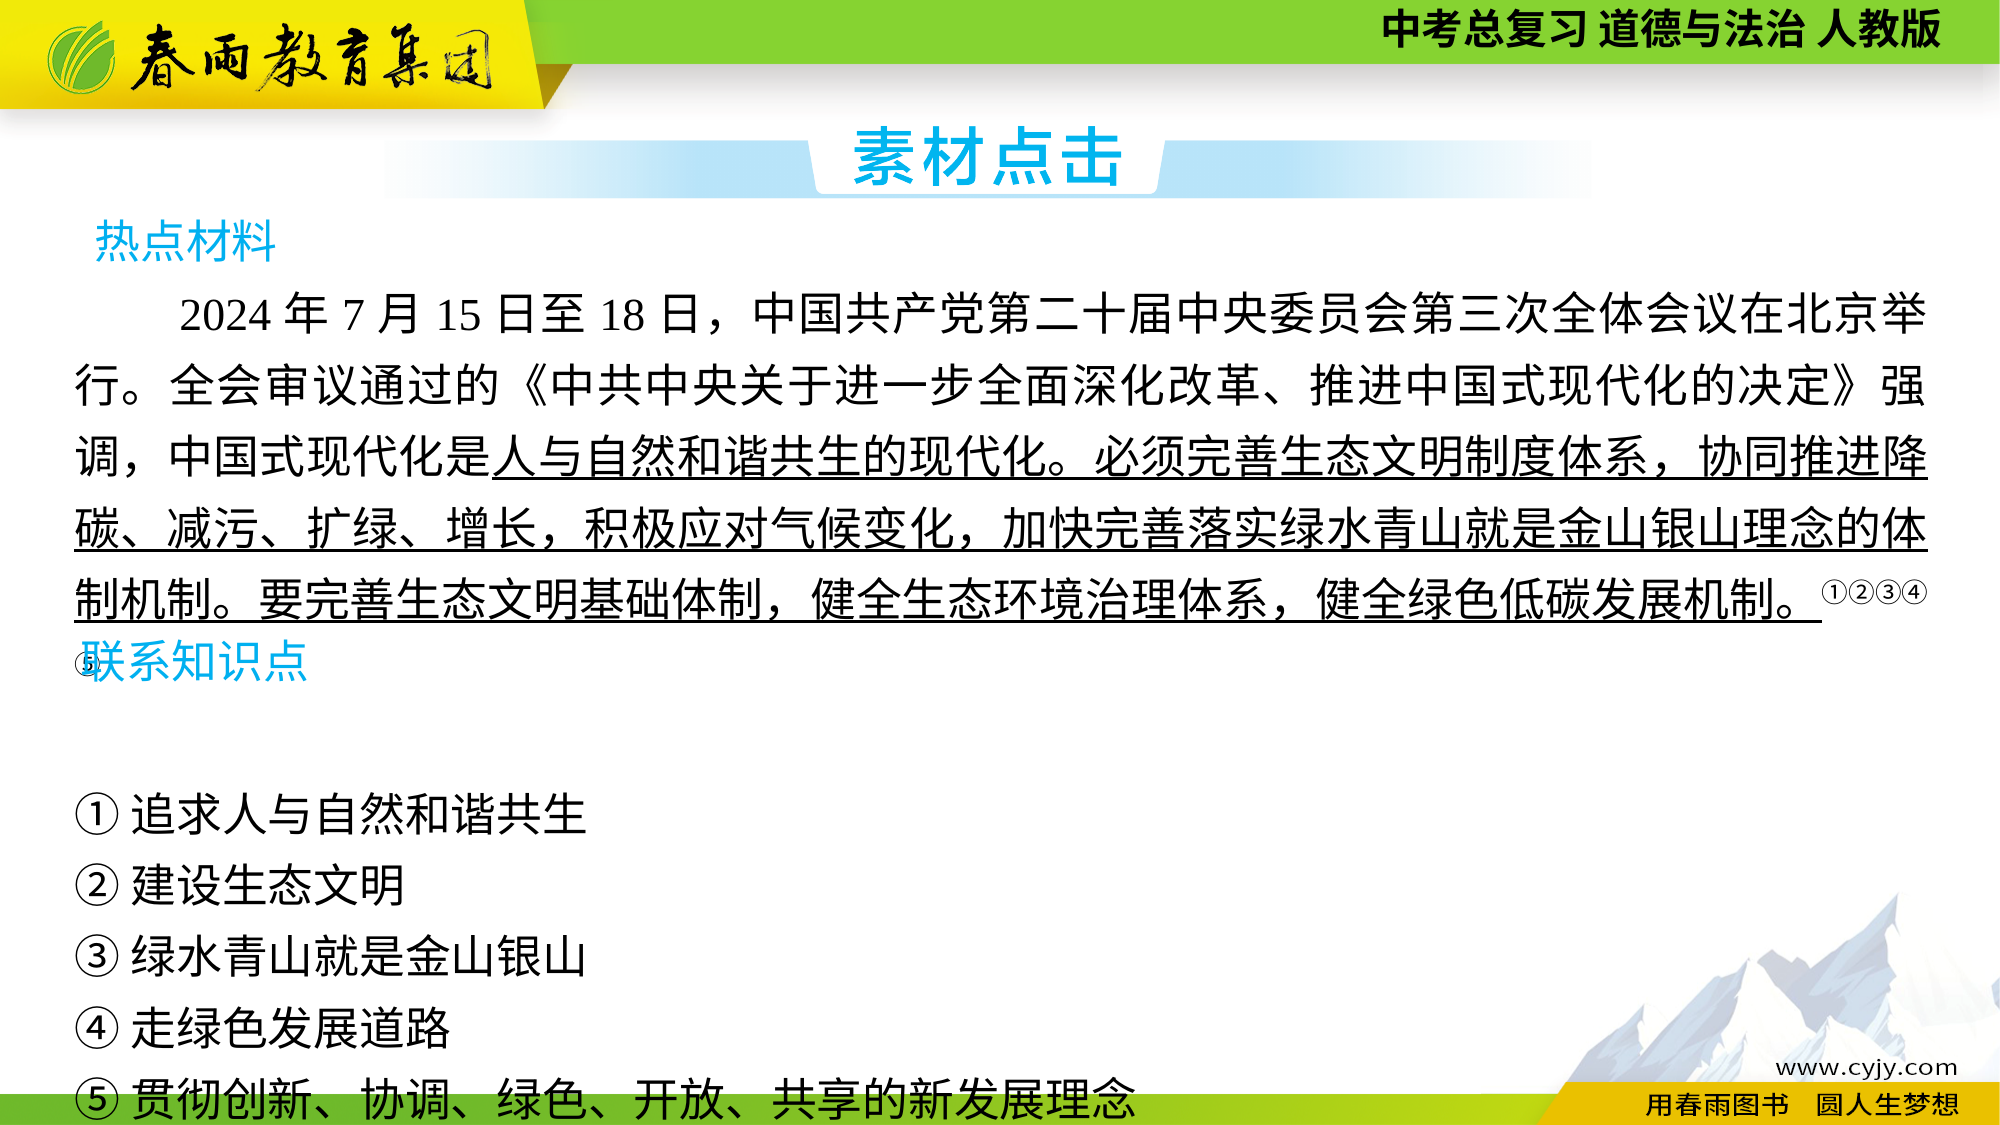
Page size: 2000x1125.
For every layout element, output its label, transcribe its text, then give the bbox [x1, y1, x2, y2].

text_box 联系知识点 [65, 625, 325, 696]
text_box 热点材料 [79, 205, 293, 276]
list 2024年7月15日至18日，中国共产党第二十届中央委员会第三次全体会议在北京举行。全会审议通过的《中共中央关于进一步全面深化改革、推进中国式现代化的决定》强调，中国式现代化是人与自然和谐共生的现代化。必须完善生态文明制度体系，协同推进降碳、减污、扩绿、增长，积极应对气候变化，加快完善落实绿水青山就是金山银山理念的体制机制。要完善生态文明基础体制，健全生态环境治理体系，健全绿色低碳发展机制。①②③④⑤ ①追求人与自然和谐共生 ②建设生态文明 ③绿水青山就是金山银山 ④走绿色发展道路 ⑤贯彻创新、协调、绿色、开放、共享的新发展理念 [59, 261, 1944, 1071]
picture [0, 0, 2000, 1125]
